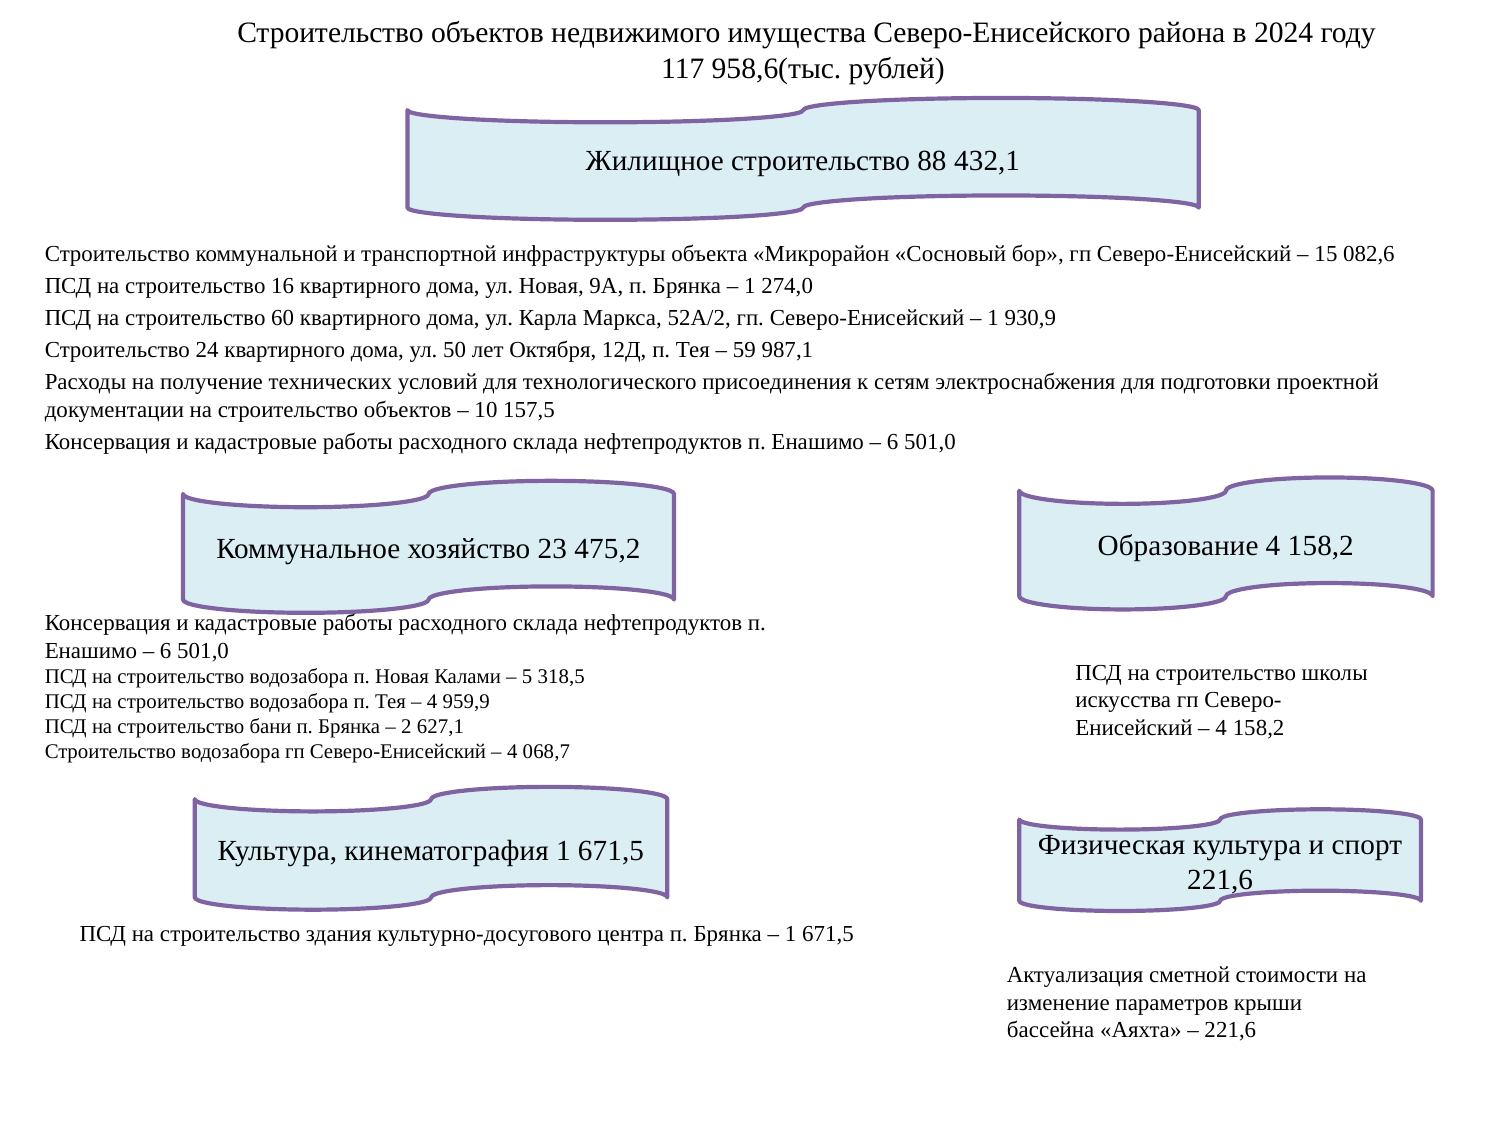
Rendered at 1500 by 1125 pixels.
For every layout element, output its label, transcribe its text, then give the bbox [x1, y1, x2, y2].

text_box Физическая культура и спорт 221,6 [1017, 807, 1424, 914]
title Строительство объектов недвижимого имущества Северо-Енисейского района в 2024 году 117 958,6(тыс. рублей) [197, 5, 1416, 92]
list Строительство коммунальной и транспортной инфраструктуры объекта «Микрорайон «Сосновый бор», гп Северо-Енисейский – 15 082,6 ПСД на строительство 16 квартирного дома, ул. Новая, 9А, п. Брянка – 1 274,0 ПСД на строительство 60 квартирного дома, ул. Карла Маркса, 52А/2, гп. Северо-Енисейский – 1 930,9 Строительство 24 квартирного дома, ул. 50 лет Октября, 12Д, п. Тея – 59 987,1 Расходы на получение технических условий для технологического присоединения к сетям электроснабжения для подготовки проектной документации на строительство объектов – 10 157,5 Консервация и кадастровые работы расходного склада нефтепродуктов п. Енашимо – 6 501,0 [29, 231, 1416, 479]
text_box Культура, кинематография 1 671,5 [192, 784, 670, 911]
text_box Консервация и кадастровые работы расходного склада нефтепродуктов п. Енашимо – 6 501,0 ПСД на строительство водозабора п. Новая Калами – 5 318,5 ПСД на строительство водозабора п. Тея – 4 959,9 ПСД на строительство бани п. Брянка – 2 627,1 Строительство водозабора гп Северо-Енисейский – 4 068,7 [29, 600, 857, 771]
text_box ПСД на строительство здания культурно-досугового центра п. Брянка – 1 671,5 [64, 911, 880, 954]
text_box Коммунальное хозяйство 23 475,2 [180, 478, 677, 600]
text_box ПСД на строительство школы искусства гп Северо-Енисейский – 4 158,2 [1060, 650, 1392, 748]
text_box Жилищное строительство 88 432,1 [405, 95, 1201, 222]
text_box Образование 4 158,2 [1017, 475, 1435, 612]
text_box Актуализация сметной стоимости на изменение параметров крыши бассейна «Аяхта» – 221,6 [992, 952, 1382, 1050]
